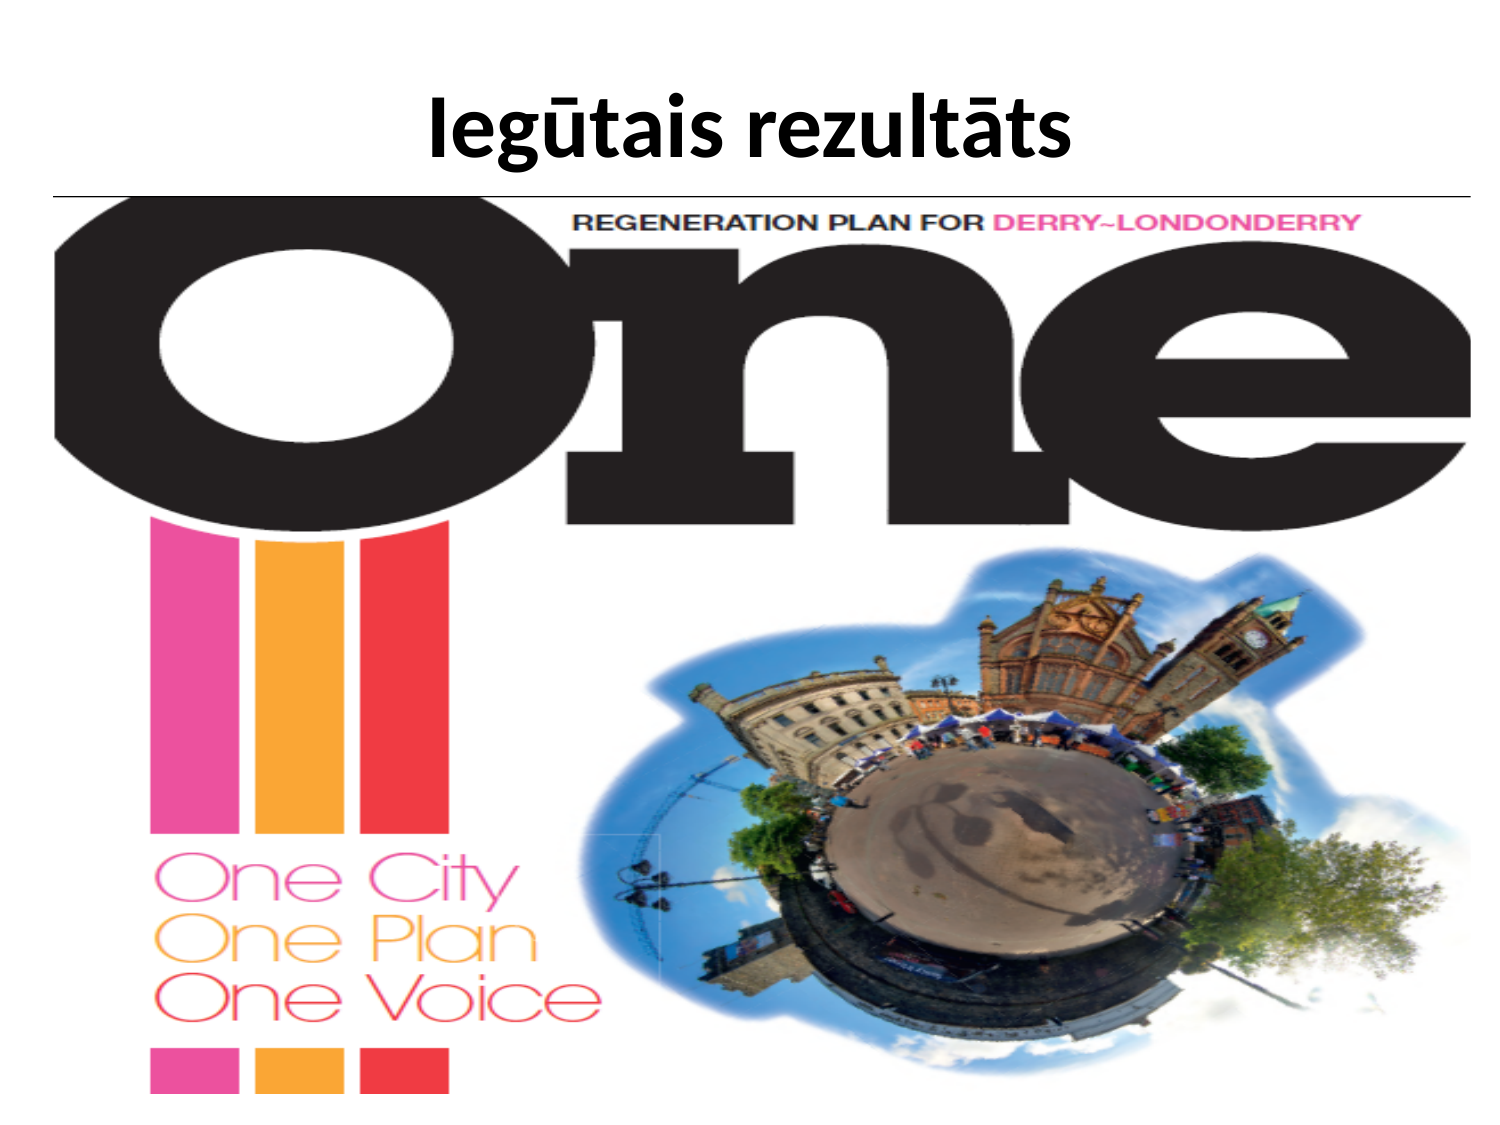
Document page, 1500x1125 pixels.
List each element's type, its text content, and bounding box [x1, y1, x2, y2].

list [52, 195, 1471, 1095]
title Iegūtais rezultāts [75, 45, 1425, 194]
